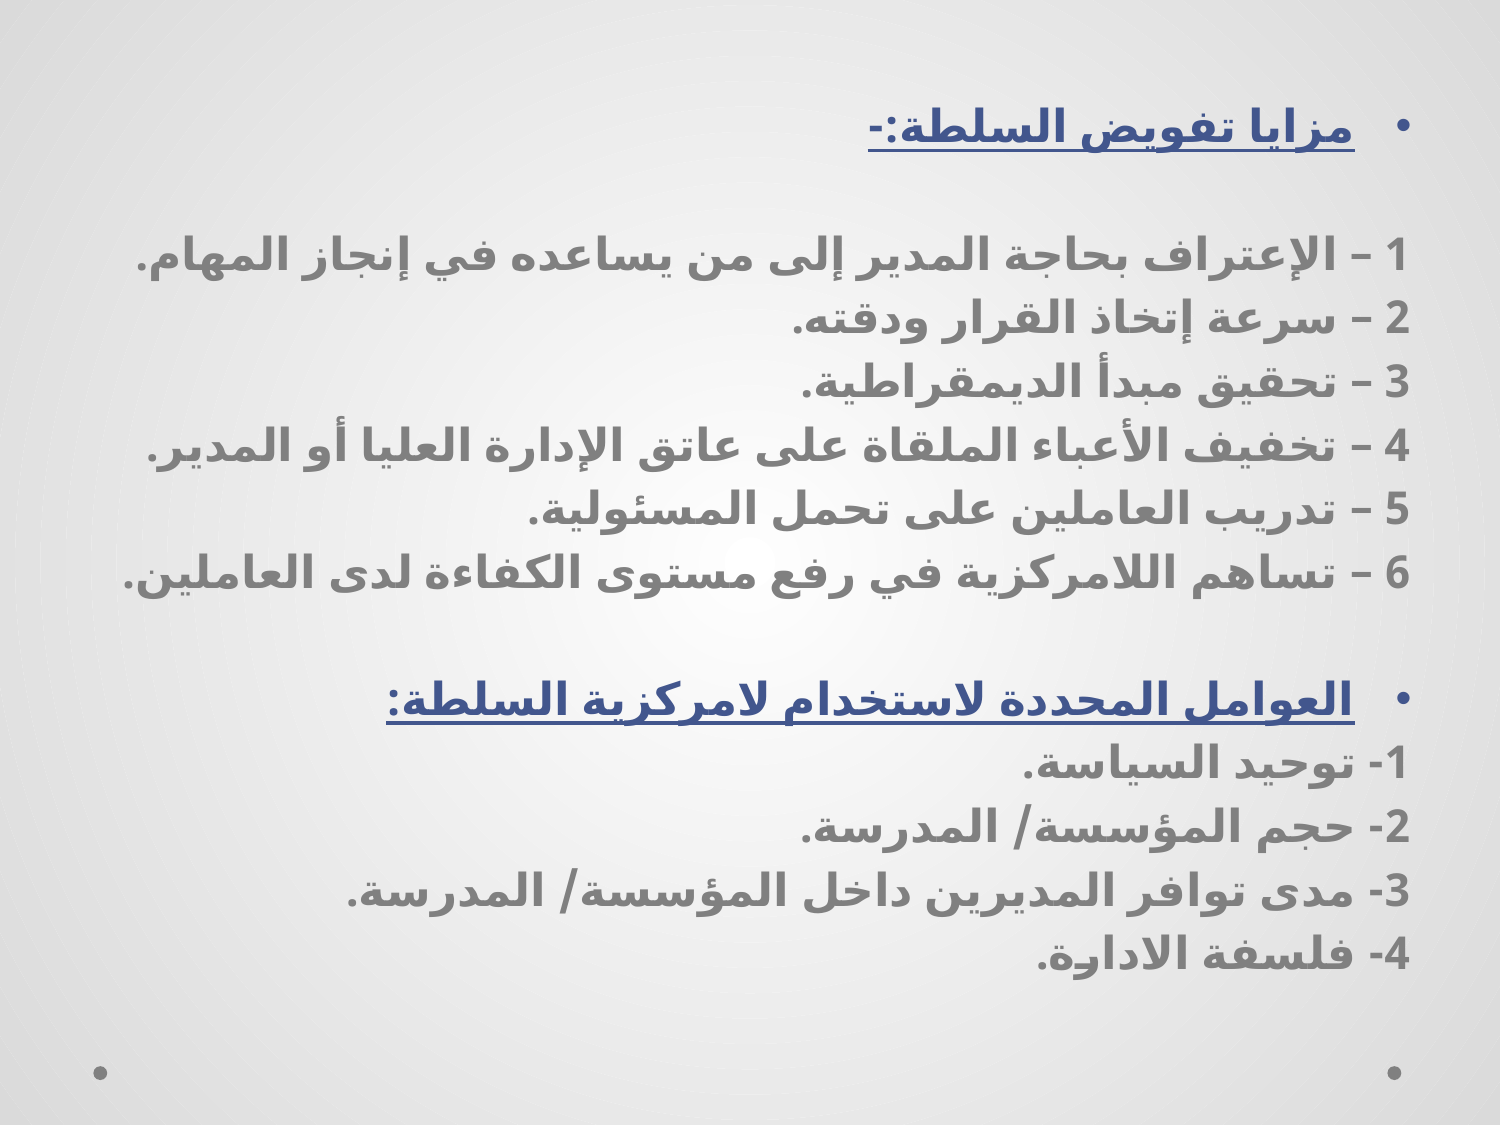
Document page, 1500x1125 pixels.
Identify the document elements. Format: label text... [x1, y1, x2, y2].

list مزايا تفويض السلطة:- 1 – الإعتراف بحاجة المدير إلى من يساعده في إنجاز المهام. 2 – سرعة إتخاذ القرار ودقته. 3 – تحقيق مبدأ الديمقراطية. 4 – تخفيف الأعباء الملقاة على عاتق الإدارة العليا أو المدير. 5 – تدريب العاملين على تحمل المسئولية. 6 – تساهم اللامركزية في رفع مستوى الكفاءة لدى العاملين. العوامل المحددة لاستخدام لامركزية السلطة: 1- توحيد السياسة. 2- حجم المؤسسة/ المدرسة. 3- مدى توافر المديرين داخل المؤسسة/ المدرسة. 4- فلسفة الادارة. [75, 90, 1425, 1005]
